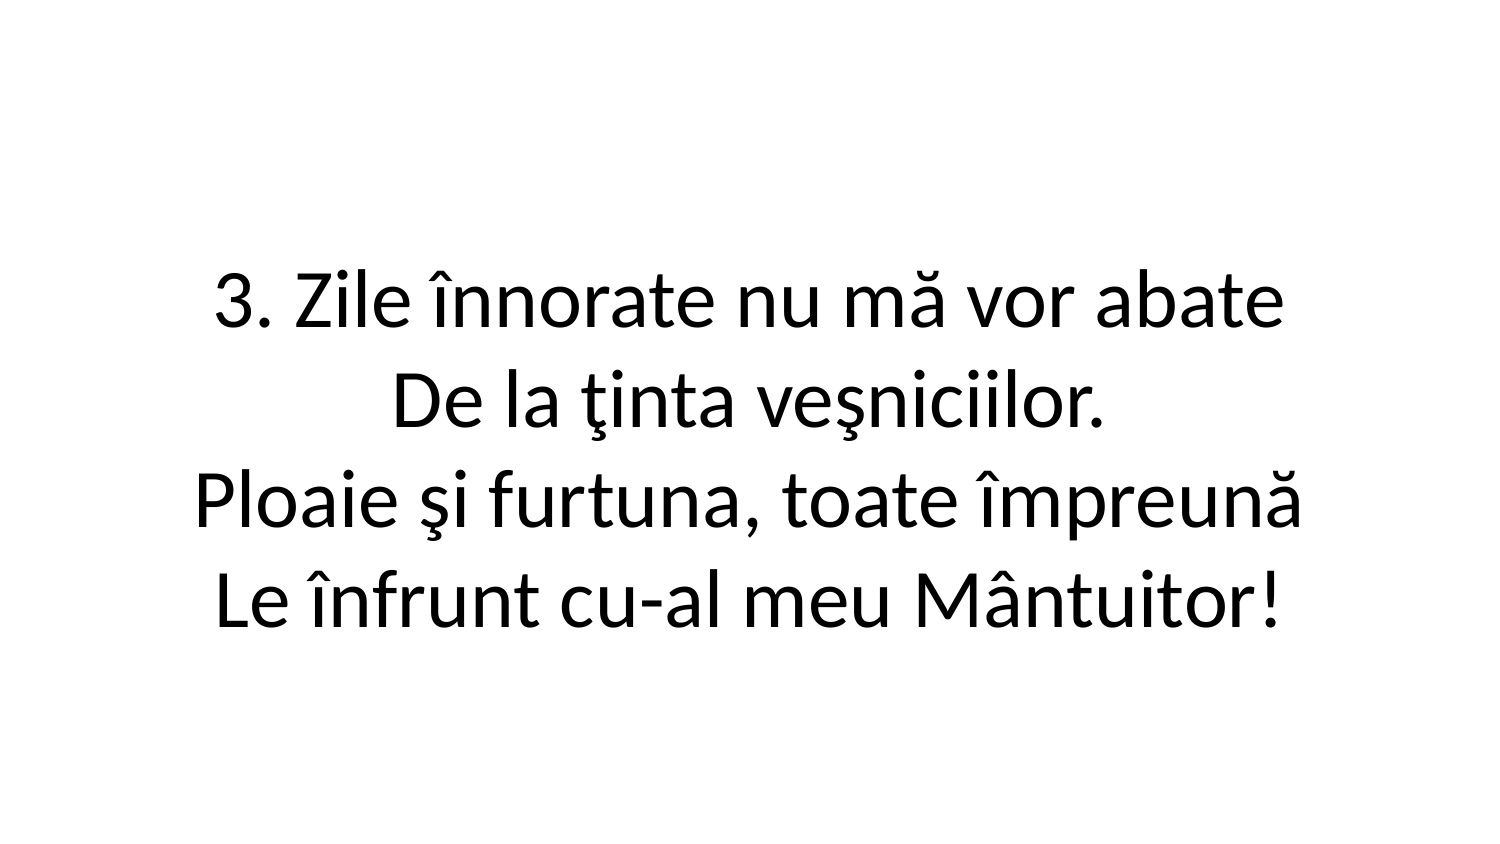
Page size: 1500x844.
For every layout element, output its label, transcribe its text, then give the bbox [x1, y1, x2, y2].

text_box 3. Zile înnorate nu mă vor abate De la ţinta veşniciilor. Ploaie şi furtuna, toate împreună Le înfrunt cu-al meu Mântuitor! [178, 192, 1321, 652]
